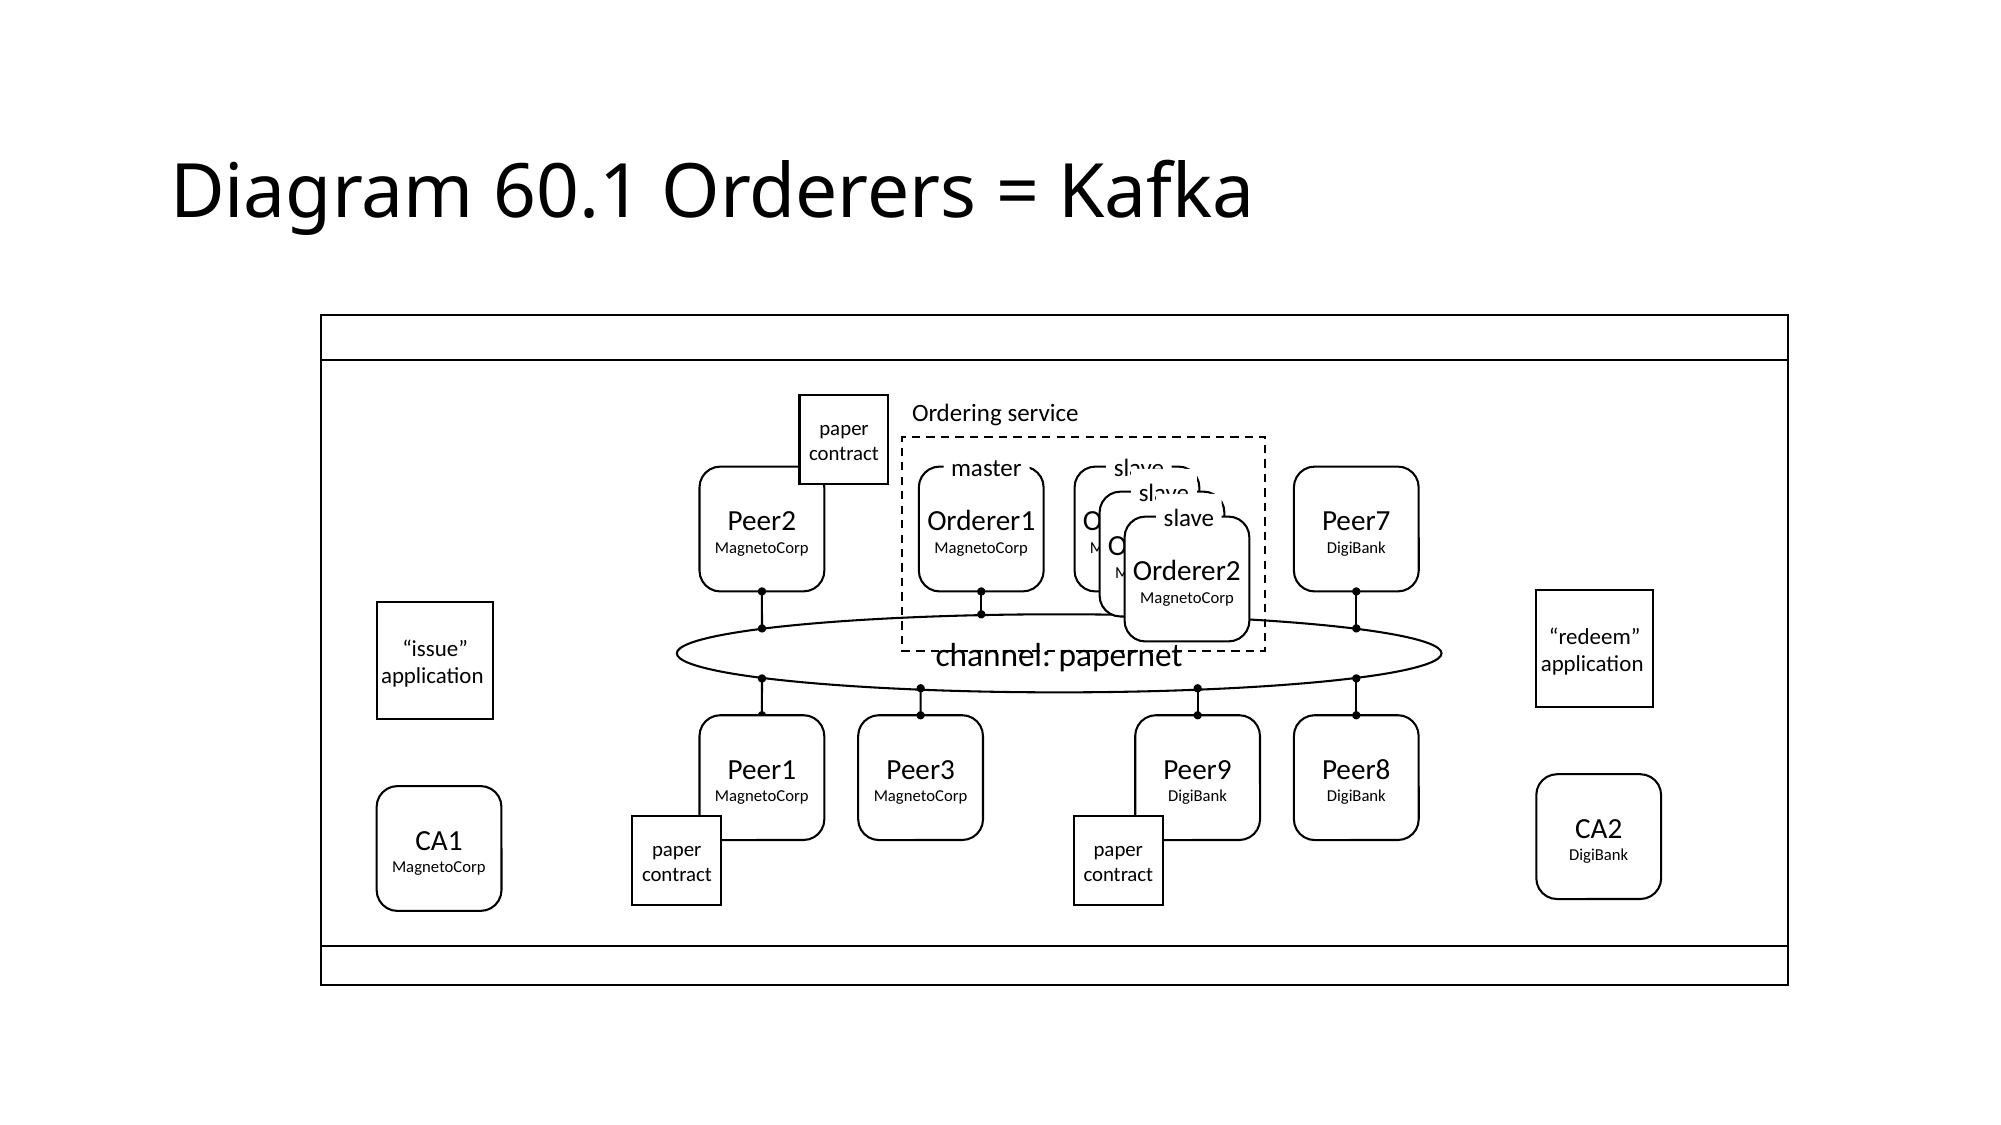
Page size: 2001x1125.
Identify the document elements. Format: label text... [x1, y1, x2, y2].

text_box paper contract [1073, 815, 1163, 905]
text_box master [943, 443, 1030, 489]
text_box “issue” application [376, 602, 494, 719]
text_box [320, 359, 1788, 946]
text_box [1074, 443, 1200, 592]
text_box CA1 MagnetoCorp [376, 786, 502, 911]
text_box Peer8 DigiBank [1293, 715, 1419, 841]
text_box “redeem” application [1536, 590, 1654, 708]
text_box [320, 946, 1788, 986]
text_box Peer2 MagnetoCorp [699, 466, 825, 592]
text_box channel: papernet [676, 617, 1442, 693]
text_box Ordering service [904, 389, 1087, 435]
text_box [320, 315, 1788, 359]
text_box Peer1 MagnetoCorp [699, 715, 825, 841]
text_box Peer9 DigiBank [1135, 715, 1261, 841]
text_box paper contract [799, 394, 889, 484]
text_box Peer3 MagnetoCorp [858, 715, 984, 841]
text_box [1099, 468, 1225, 617]
text_box Peer7 DigiBank [1293, 466, 1419, 592]
text_box CA2 DigiBank [1536, 774, 1662, 900]
text_box [902, 436, 1266, 651]
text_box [1124, 493, 1250, 642]
text_box Diagram 60.1 Orderers = Kafka [162, 84, 1888, 303]
text_box paper contract [632, 815, 722, 905]
